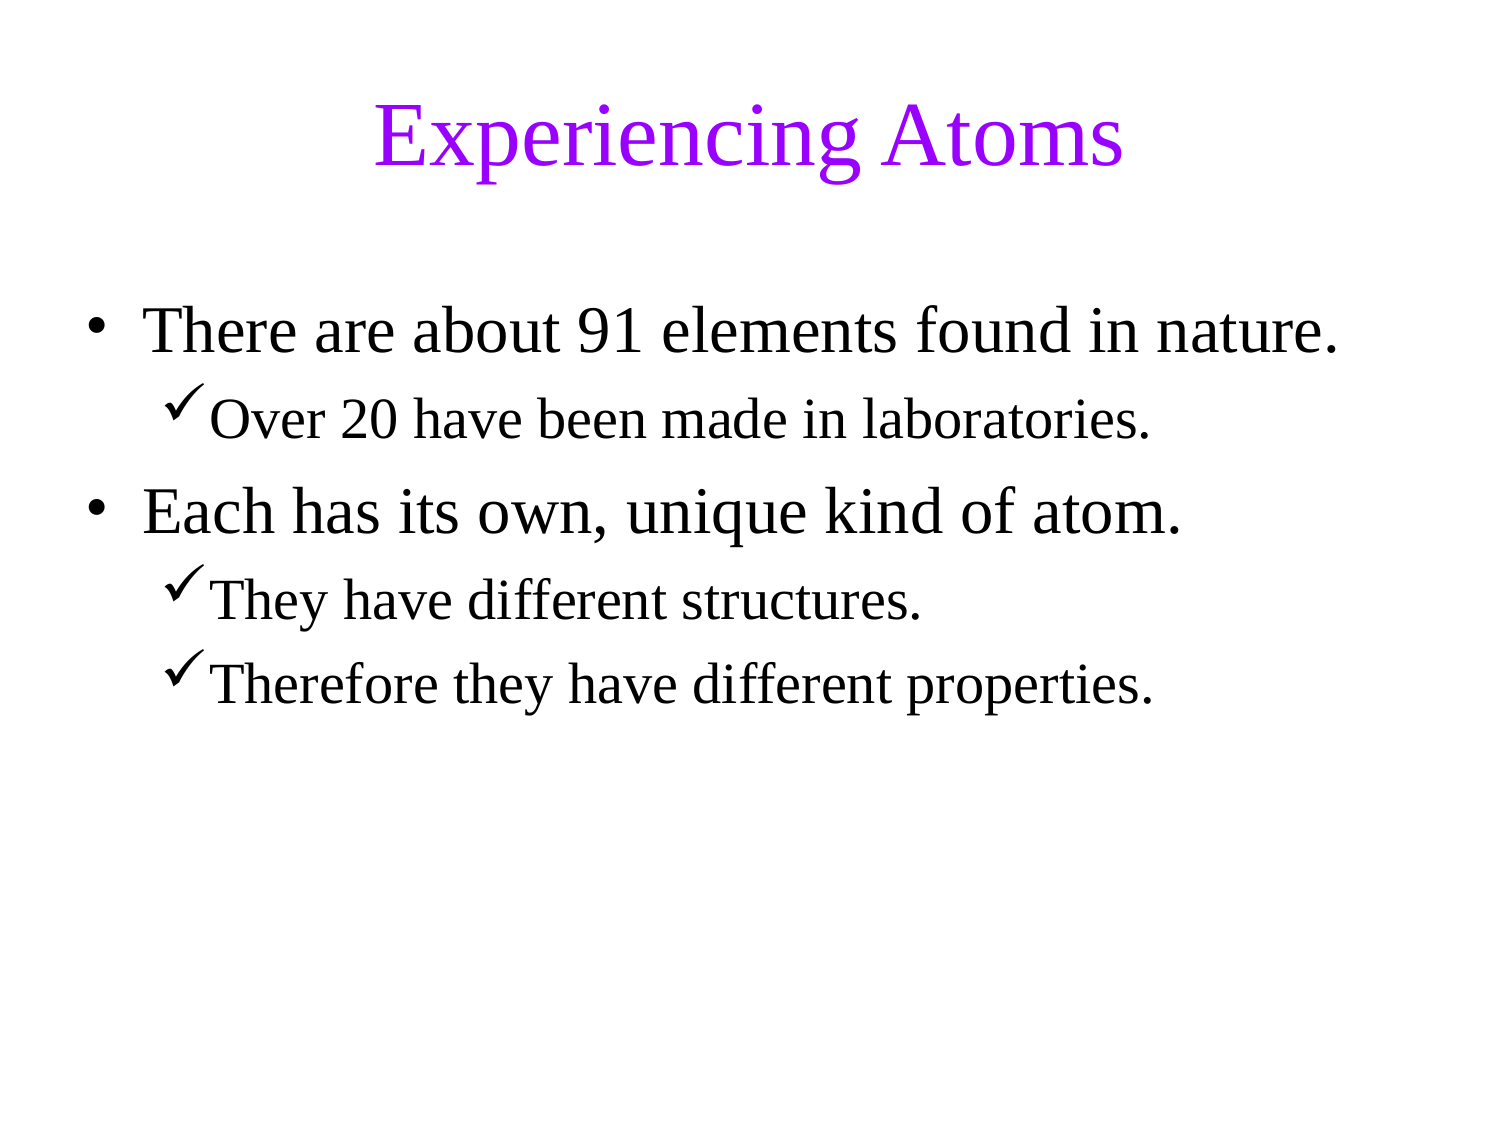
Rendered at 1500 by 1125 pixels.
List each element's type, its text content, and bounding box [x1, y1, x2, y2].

text_box There are about 91 elements found in nature. Over 20 have been made in laboratories. Each has its own, unique kind of atom. They have different structures. Therefore they have different properties. [71, 277, 1380, 953]
text_box Experiencing Atoms [112, 34, 1388, 223]
